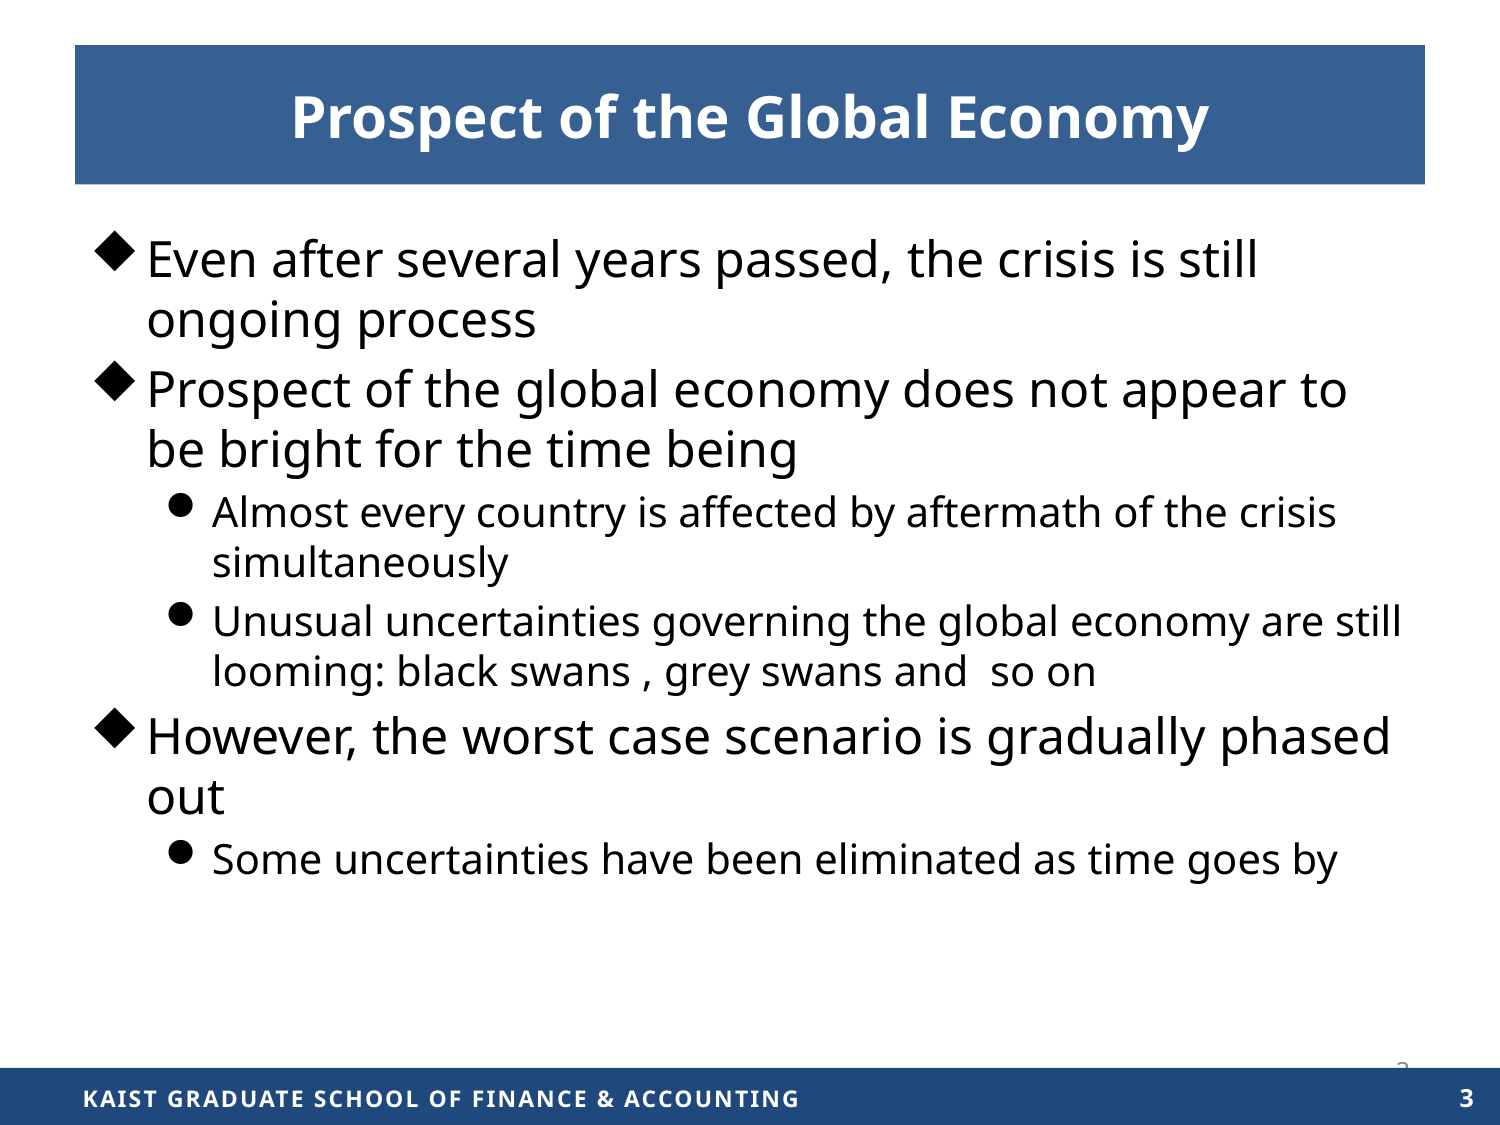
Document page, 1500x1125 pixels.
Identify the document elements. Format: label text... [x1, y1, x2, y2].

title Prospect of the Global Economy [75, 45, 1425, 185]
list Even after several years passed, the crisis is still ongoing process Prospect of the global economy does not appear to be bright for the time being Almost every country is affected by aftermath of the crisis simultaneously Unusual uncertainties governing the global economy are still looming: black swans , grey swans and so on However, the worst case scenario is gradually phased out Some uncertainties have been eliminated as time goes by [75, 219, 1425, 1047]
slide_number 3 [1074, 1042, 1425, 1103]
